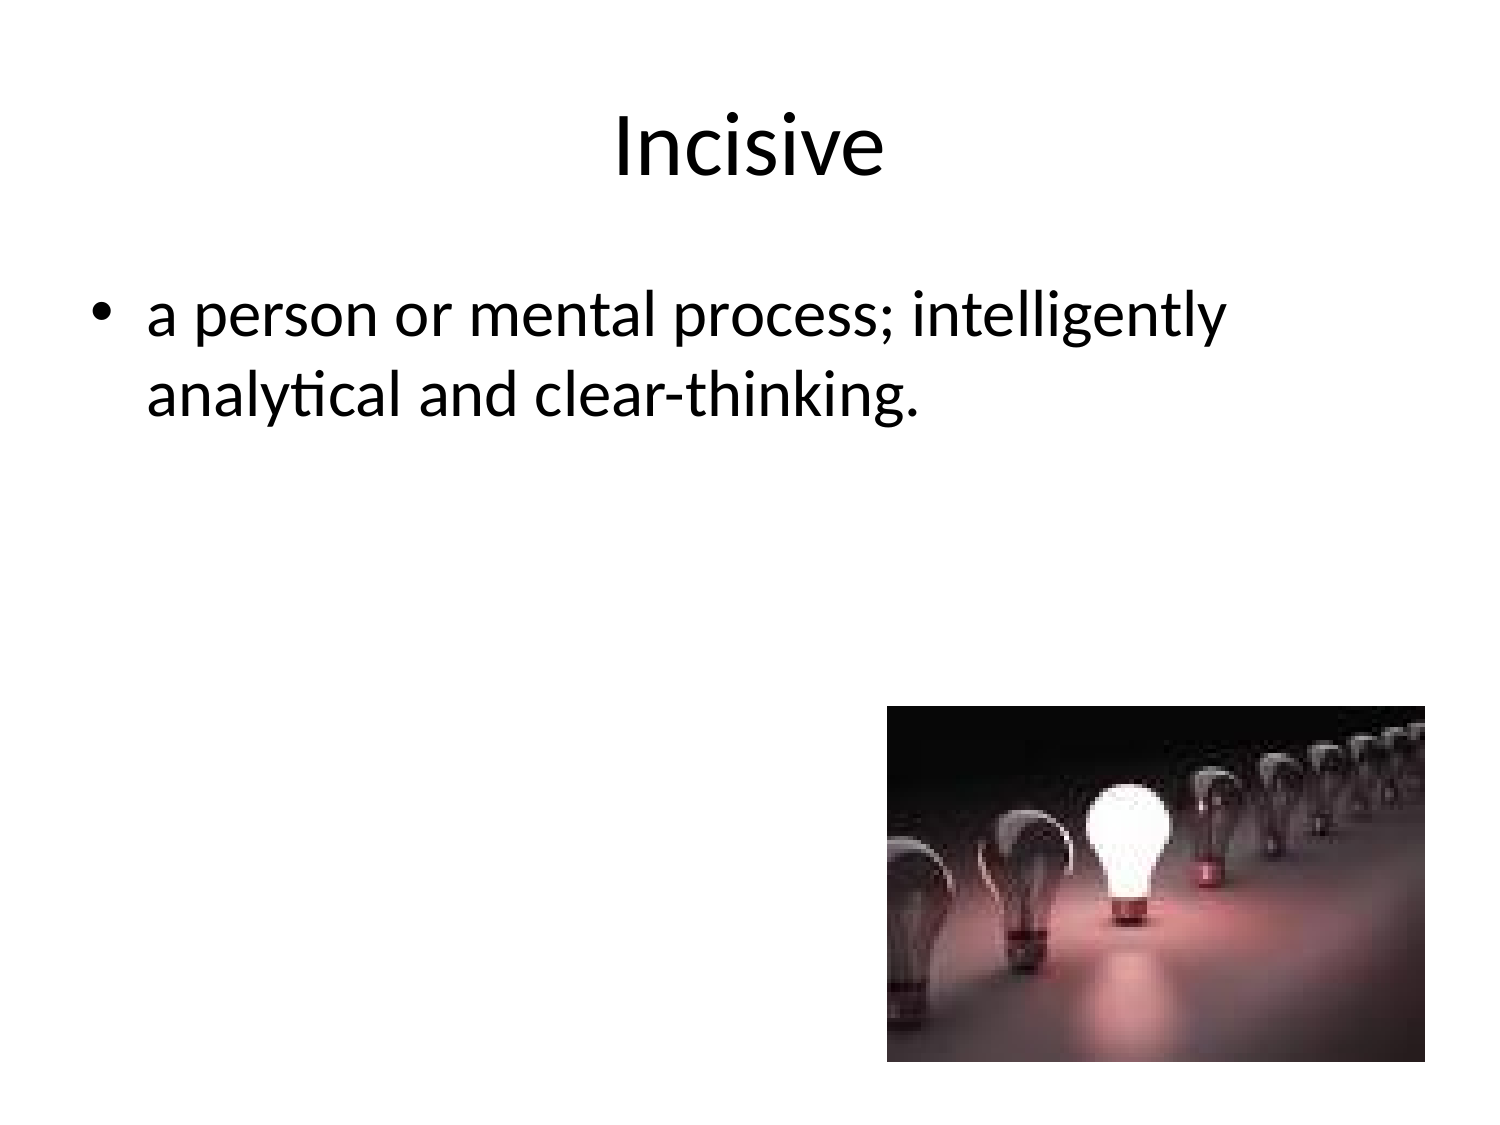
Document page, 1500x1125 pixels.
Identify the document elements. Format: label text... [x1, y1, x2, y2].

title Incisive [75, 45, 1425, 233]
picture [887, 706, 1426, 1063]
list a person or mental process; intelligently analytical and clear-thinking. [75, 262, 1425, 1005]
